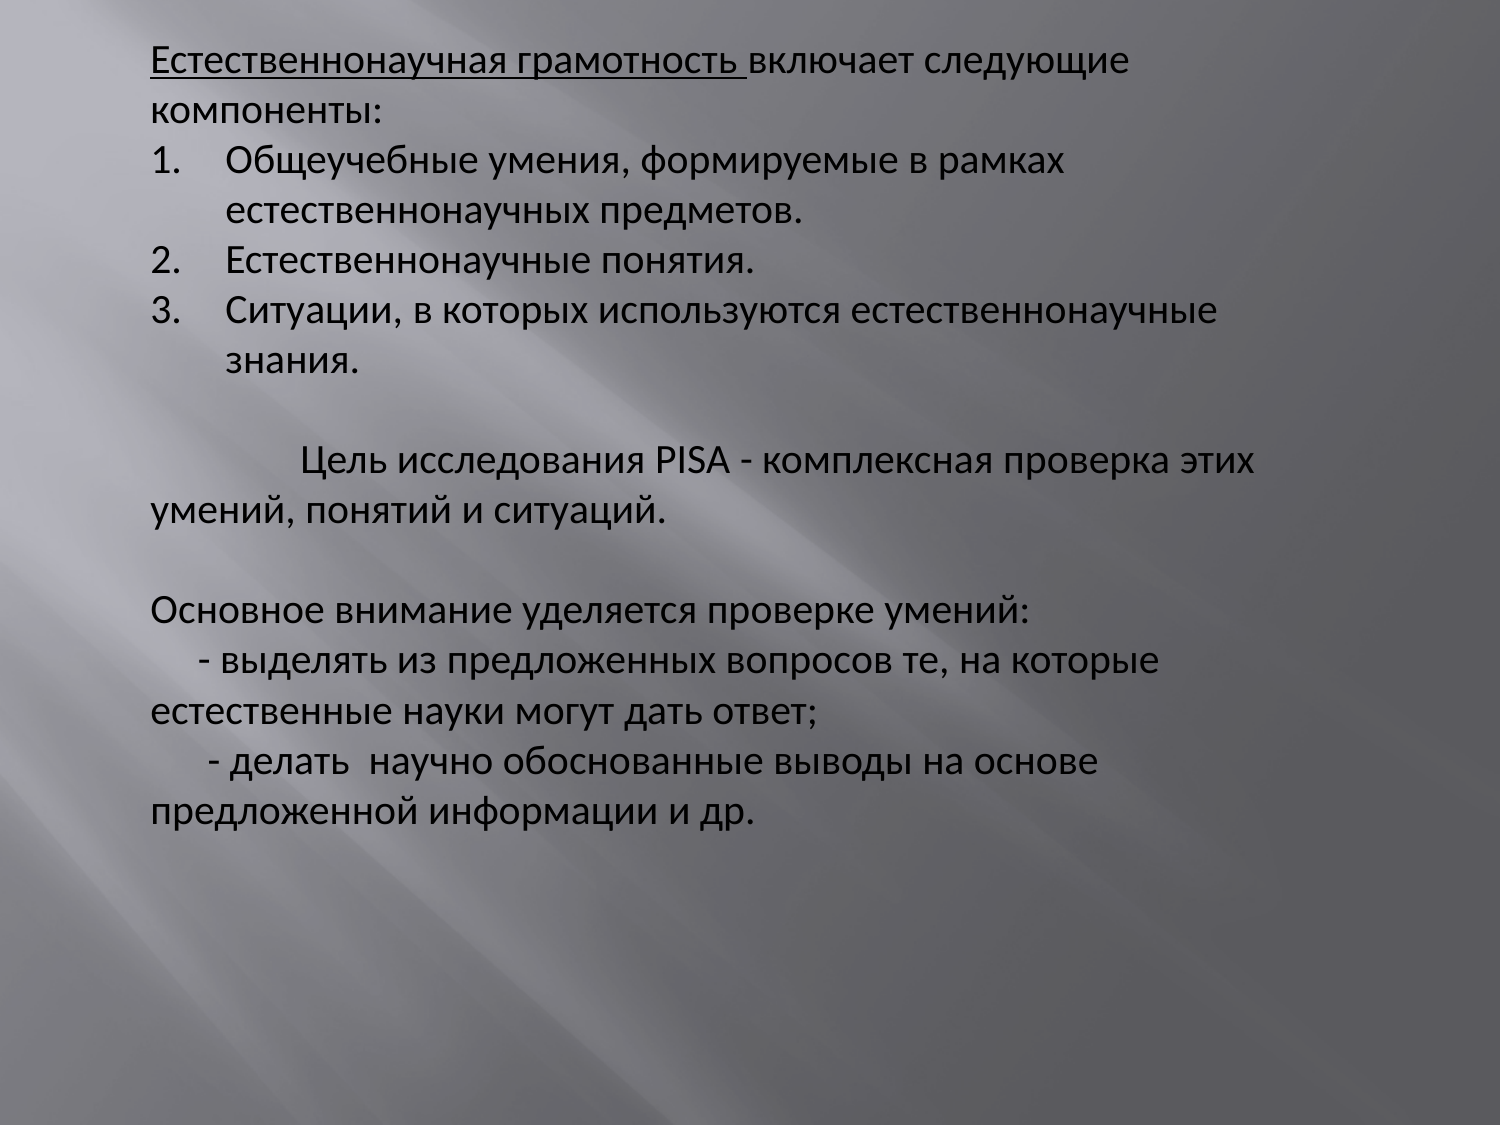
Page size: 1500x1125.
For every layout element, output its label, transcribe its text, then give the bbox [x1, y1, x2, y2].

text_box Естественнонаучная грамотность включает следующие компоненты: Общеучебные умения, формируемые в рамках естественнонаучных предметов. Естественнонаучные понятия. Ситуации, в которых используются естественнонаучные знания. Цель исследования PISA - комплексная проверка этих умений, понятий и ситуаций. Основное внимание уделяется проверке умений: - выделять из предложенных вопросов те, на которые естественные науки могут дать ответ; - делать научно обоснованные выводы на основе предложенной информации и др. [135, 24, 1294, 840]
